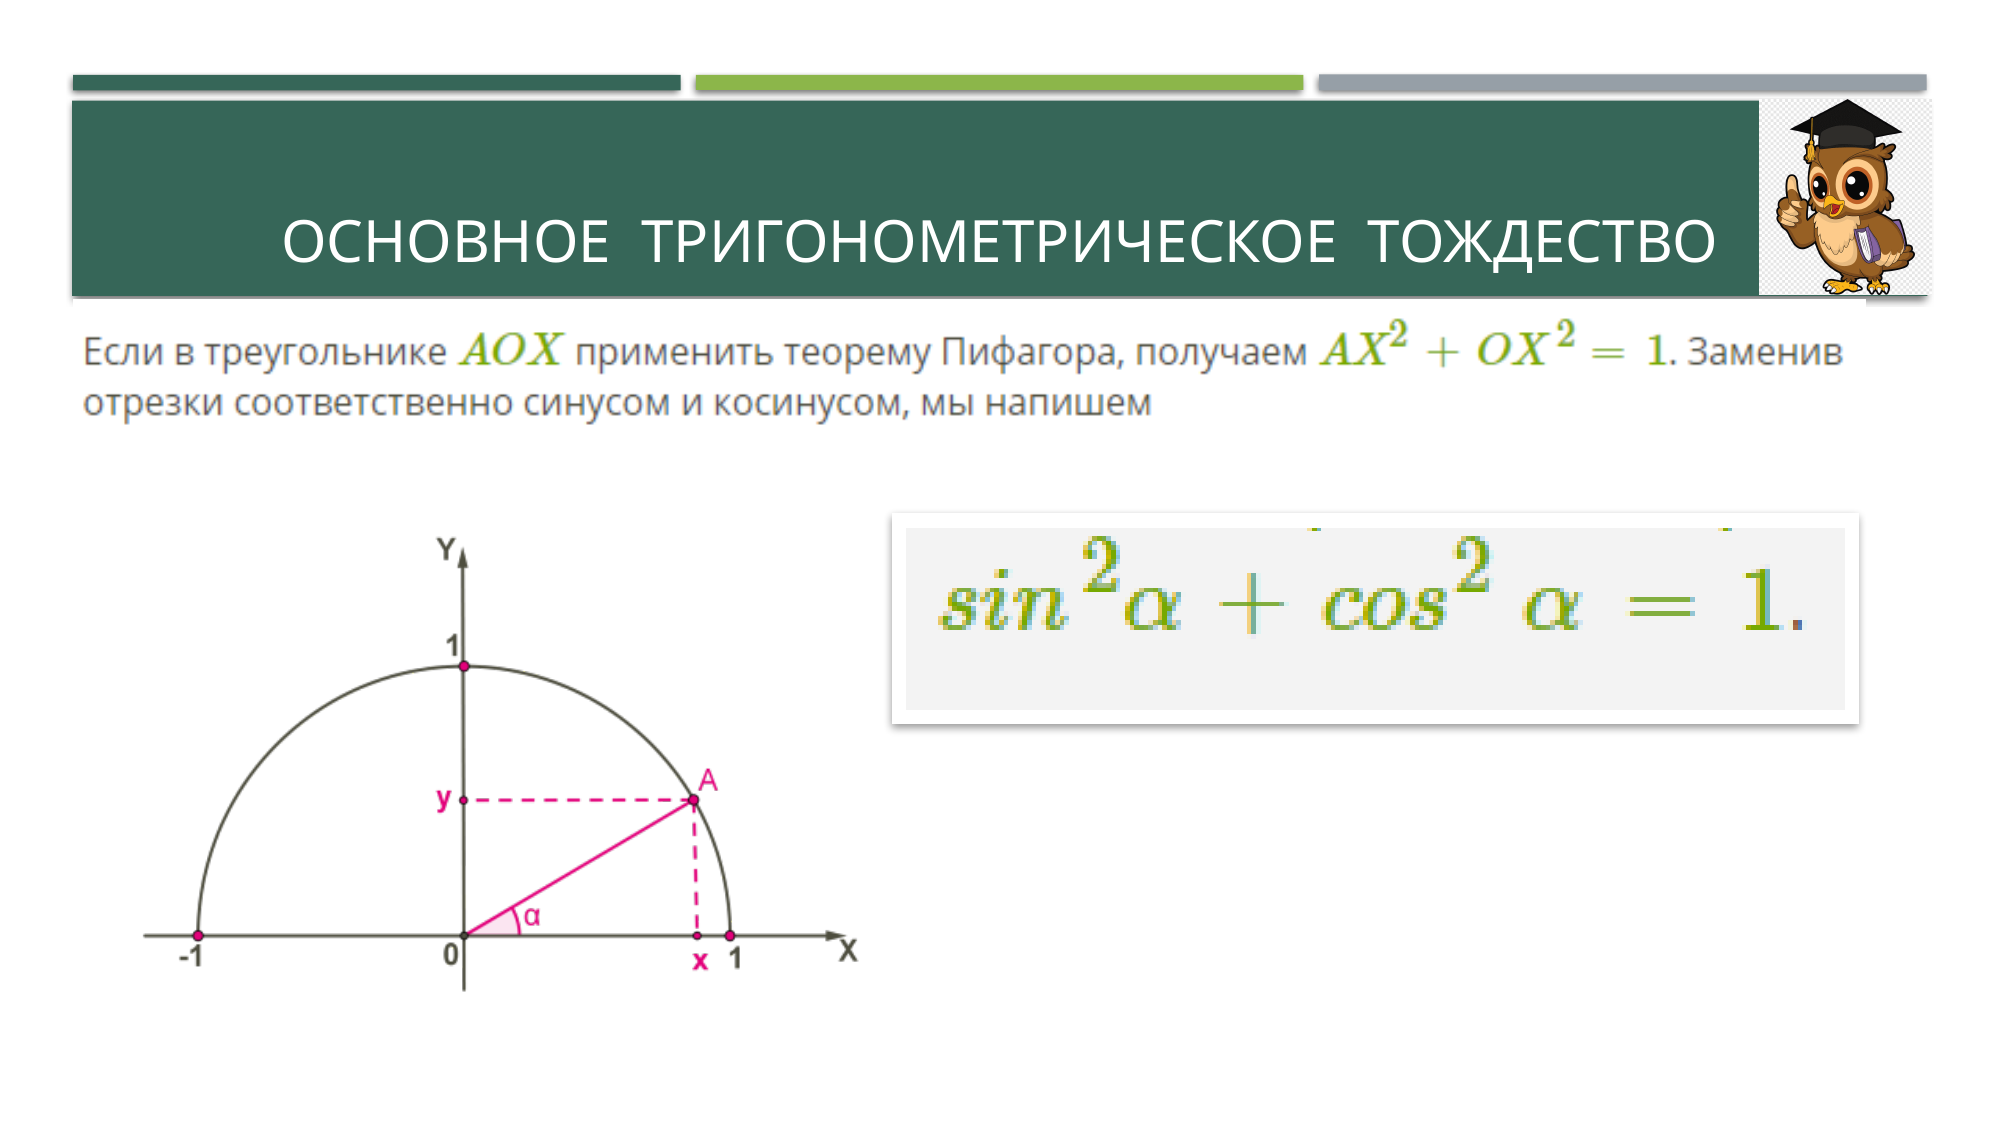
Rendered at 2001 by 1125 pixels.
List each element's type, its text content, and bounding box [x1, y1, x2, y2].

picture [905, 527, 1846, 711]
title Основное тригонометрическое тождество [95, 115, 1753, 282]
picture [73, 493, 890, 1012]
picture [1759, 99, 1932, 295]
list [73, 299, 1866, 451]
